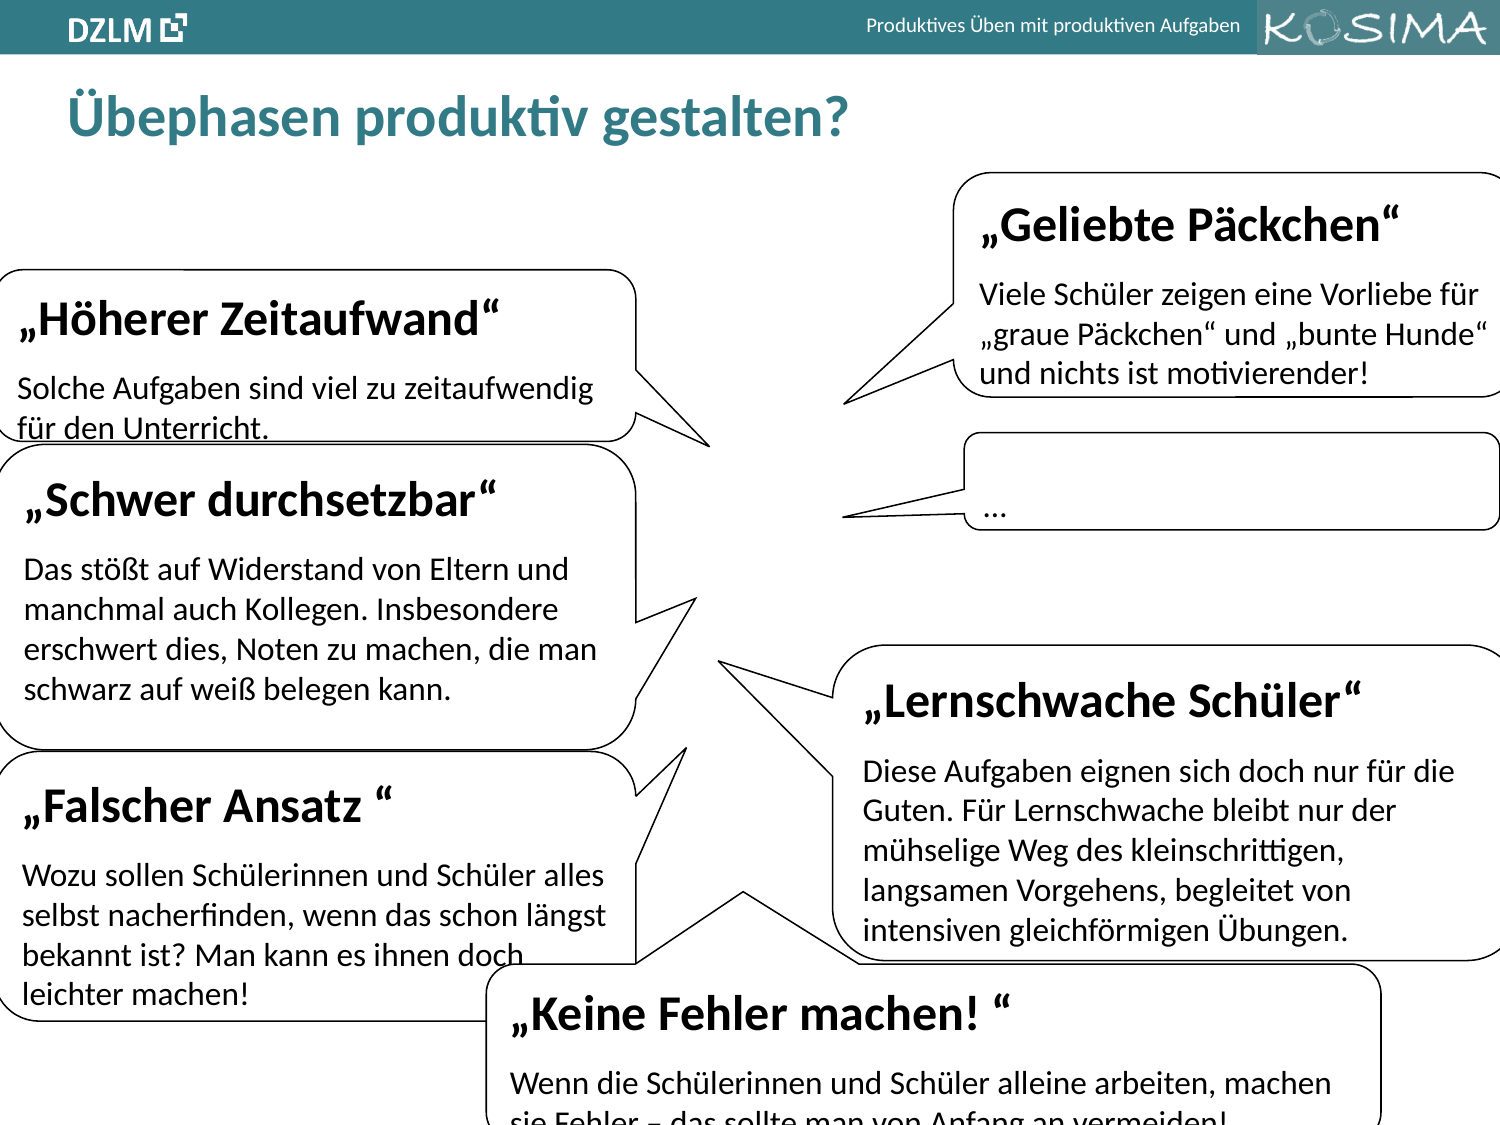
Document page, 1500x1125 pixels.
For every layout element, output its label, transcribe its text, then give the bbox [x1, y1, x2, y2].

title Übephasen produktiv gestalten? [52, 19, 1471, 207]
text_box „Falscher Ansatz “ Wozu sollen Schülerinnen und Schüler alles selbst nacherfinden, wenn das schon längst bekannt ist? Man kann es ihnen doch leichter machen! [0, 747, 687, 1022]
text_box „Geliebte Päckchen“ Viele Schüler zeigen eine Vorliebe für „graue Päckchen“ und „bunte Hunde“ und nichts ist motivierender! [843, 172, 1500, 405]
text_box „Schwer durchsetzbar“ Das stößt auf Widerstand von Eltern und manchmal auch Kollegen. Insbesondere erschwert dies, Noten zu machen, die man schwarz auf weiß belegen kann. [0, 444, 696, 750]
text_box „Keine Fehler machen! “ Wenn die Schülerinnen und Schüler alleine arbeiten, machen sie Fehler – das sollte man von Anfang an vermeiden! [486, 891, 1382, 1125]
text_box „Höherer Zeitaufwand“ Solche Aufgaben sind viel zu zeitaufwendig für den Unterricht. [0, 269, 710, 447]
text_box „Lernschwache Schüler“ Diese Aufgaben eignen sich doch nur für die Guten. Für Lernschwache bleibt nur der mühselige Weg des kleinschrittigen, langsamen Vorgehens, begleitet von intensiven gleichförmigen Übungen. [718, 645, 1500, 961]
text_box … [842, 432, 1500, 530]
